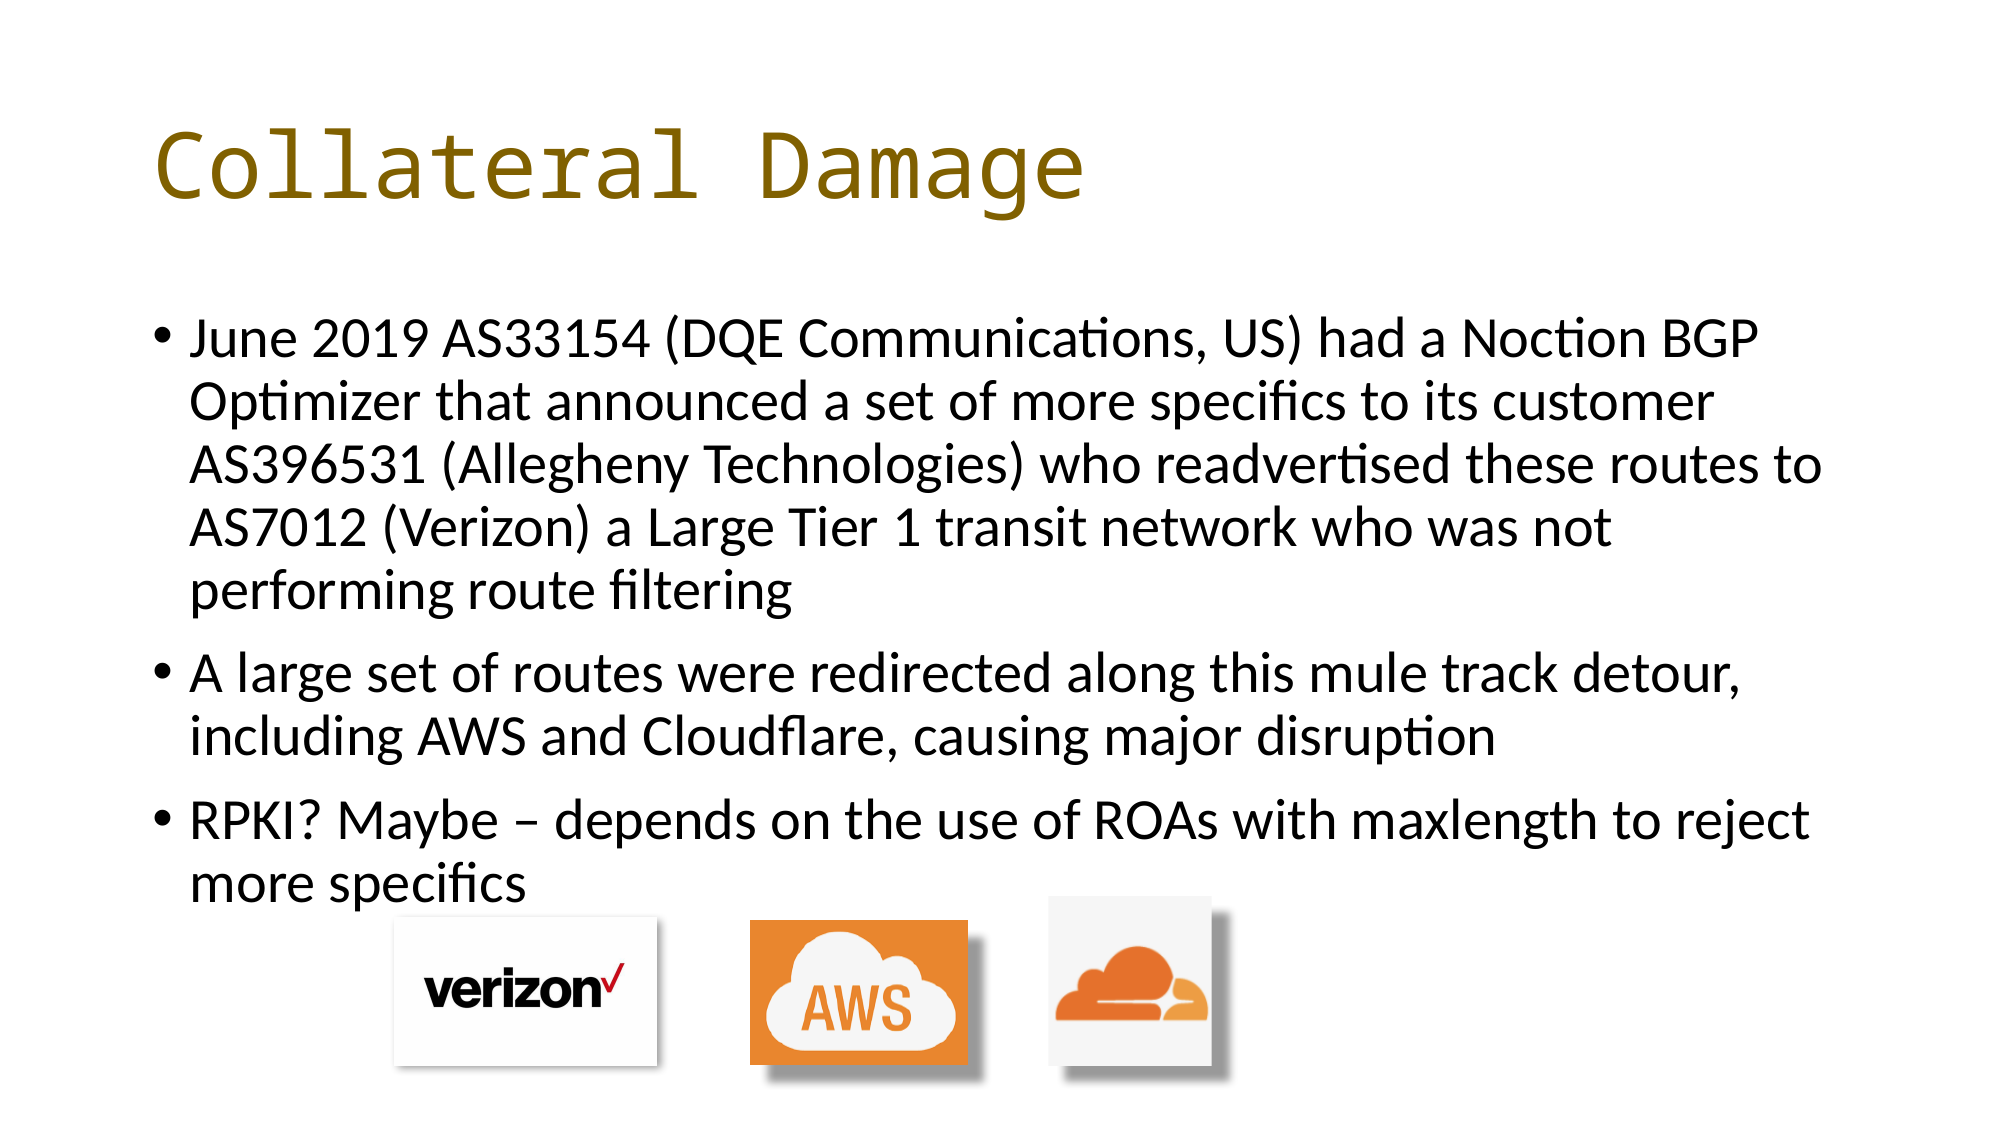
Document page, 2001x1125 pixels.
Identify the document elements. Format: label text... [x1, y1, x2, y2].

list June 2019 AS33154 (DQE Communications, US) had a Noction BGP Optimizer that announced a set of more specifics to its customer AS396531 (Allegheny Technologies) who readvertised these routes to AS7012 (Verizon) a Large Tier 1 transit network who was not performing route filtering A large set of routes were redirected along this mule track detour, including AWS and Cloudflare, causing major disruption RPKI? Maybe – depends on the use of ROAs with maxlength to reject more specifics [137, 299, 1863, 1014]
picture [749, 920, 968, 1066]
title Collateral Damage [137, 59, 1863, 278]
picture [1048, 896, 1212, 1066]
picture [393, 917, 657, 1066]
